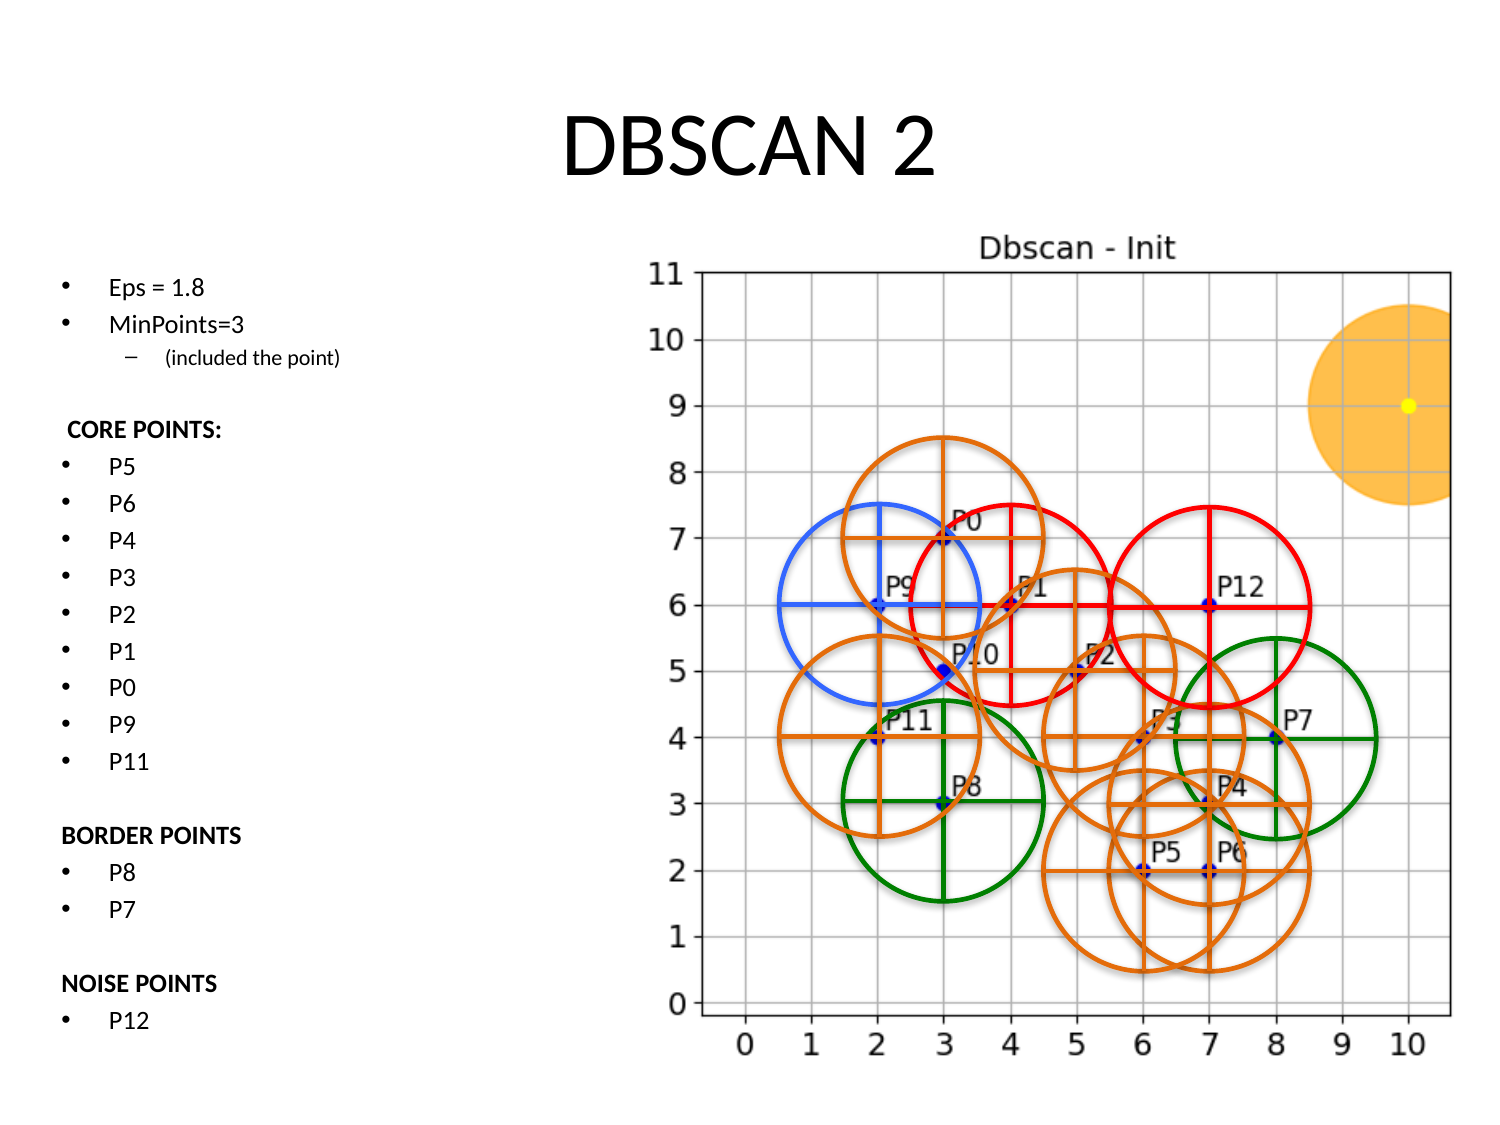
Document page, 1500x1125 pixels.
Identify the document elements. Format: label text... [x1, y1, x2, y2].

title DBSCAN 2 [75, 45, 1425, 233]
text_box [1314, 638, 1377, 840]
picture [631, 219, 1471, 1078]
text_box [1049, 504, 1112, 568]
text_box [1043, 846, 1245, 972]
list Eps = 1.8 MinPoints=3 (included the point) CORE POINTS: P5 P6 P4 P3 P2 P1 P0 P9 P11 BORDER POINTS P8 P7 NOISE POINTS P12 [46, 262, 626, 1056]
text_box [842, 437, 1044, 634]
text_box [842, 779, 1044, 902]
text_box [1249, 911, 1310, 972]
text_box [1109, 506, 1311, 709]
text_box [1043, 779, 1103, 837]
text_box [778, 503, 837, 635]
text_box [974, 569, 1176, 771]
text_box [1108, 715, 1310, 906]
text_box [778, 635, 981, 837]
